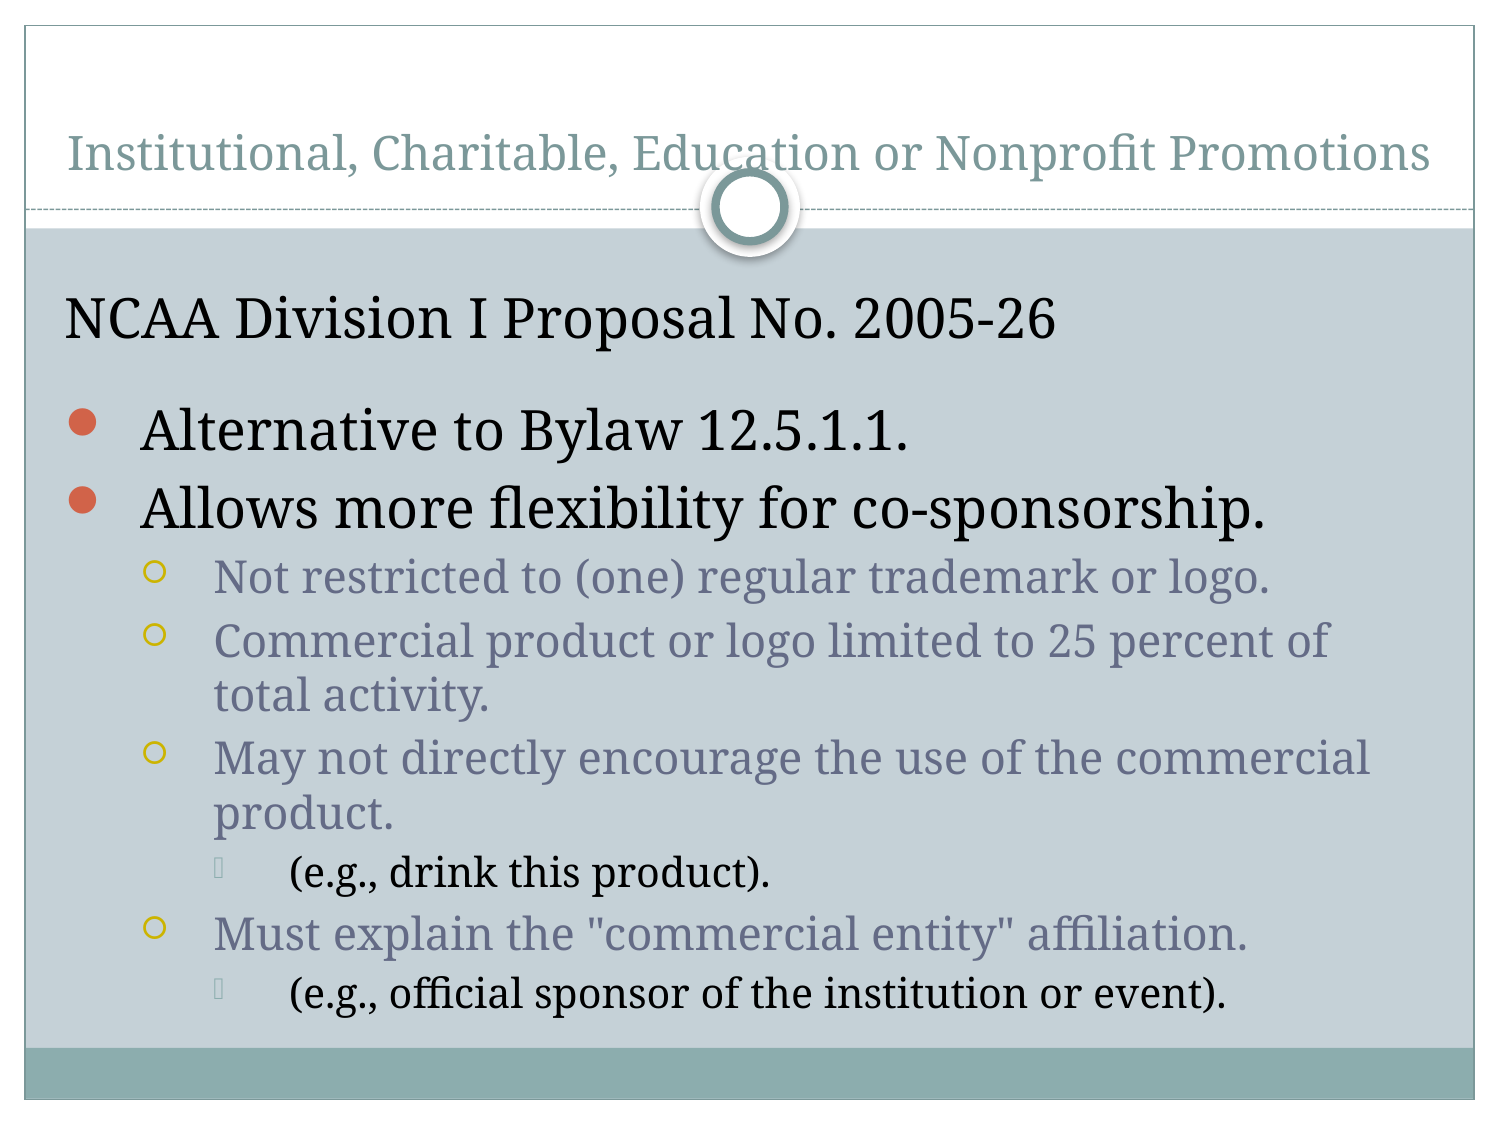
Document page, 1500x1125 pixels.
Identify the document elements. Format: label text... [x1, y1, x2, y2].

title Institutional, Charitable, Education or Nonprofit Promotions [50, 62, 1450, 187]
list NCAA Division I Proposal No. 2005-26 Alternative to Bylaw 12.5.1.1. Allows more flexibility for co-sponsorship. Not restricted to (one) regular trademark or logo. Commercial product or logo limited to 25 percent of total activity. May not directly encourage the use of the commercial product. (e.g., drink this product). Must explain the "commercial entity" affiliation. (e.g., official sponsor of the institution or event). [50, 275, 1445, 1025]
